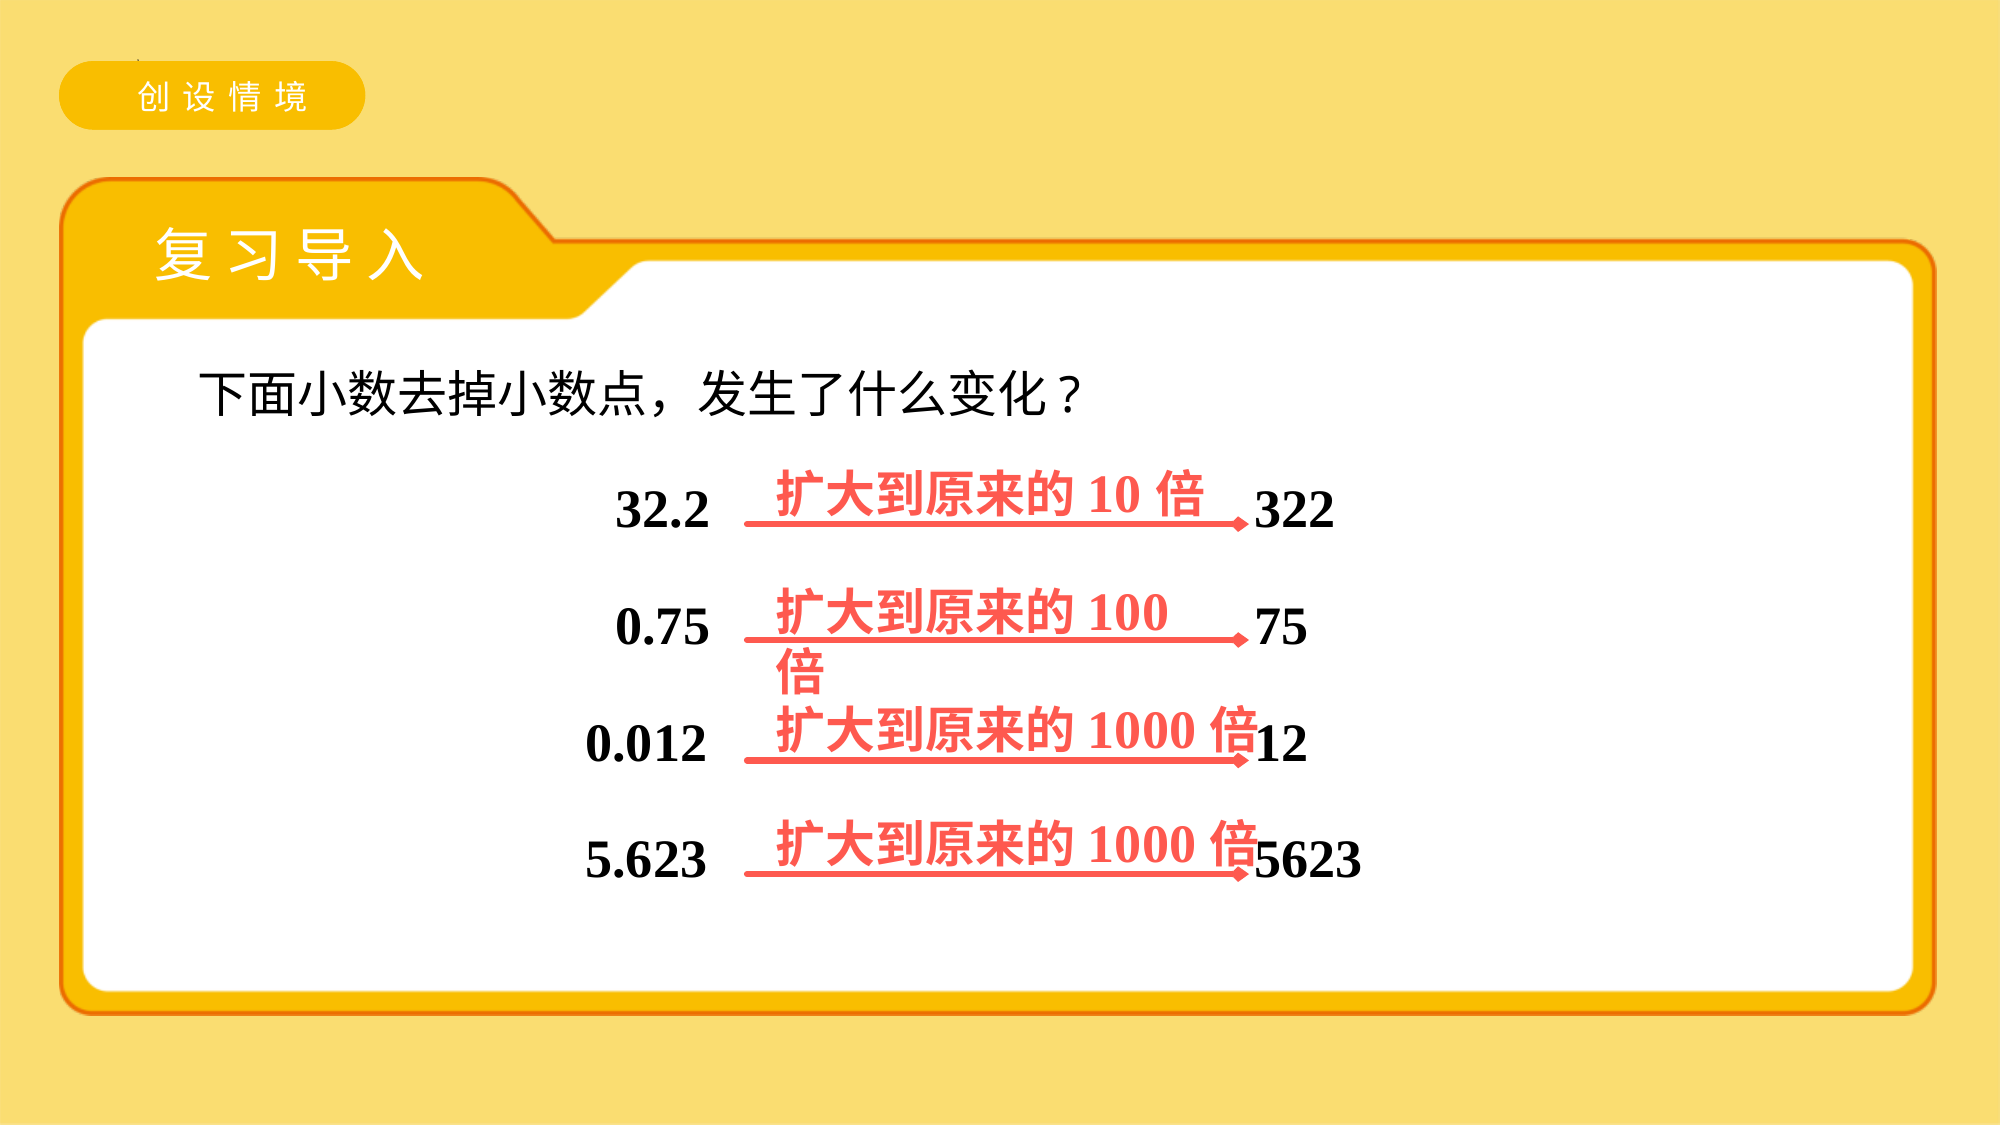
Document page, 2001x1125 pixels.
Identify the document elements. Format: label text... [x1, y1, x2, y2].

text_box 扩大到原来的10倍 [761, 527, 1236, 531]
text_box 0.75 [600, 582, 729, 663]
text_box 5.623 [570, 816, 729, 896]
text_box 扩大到原来的100倍 [761, 643, 1236, 686]
text_box 扩大到原来的10倍 [761, 450, 1236, 521]
picture [0, 0, 2000, 1125]
text_box 扩大到原来的1000倍 [761, 686, 1292, 757]
text_box 扩大到原来的1000倍 [760, 801, 1347, 871]
text_box 32.2 [600, 465, 729, 546]
text_box 12 [1239, 699, 1329, 780]
text_box 75 [1239, 582, 1329, 663]
text_box 322 [1239, 465, 1352, 546]
text_box 下面小数去掉小数点，发生了什么变化? [182, 354, 1103, 430]
text_box 5623 [1239, 816, 1389, 896]
text_box 0.012 [570, 699, 729, 780]
text_box 复习导入 [139, 210, 471, 295]
text_box 扩大到原来的100倍 [761, 568, 1236, 637]
text_box 扩大到原来的1000倍 [760, 877, 1236, 881]
text_box 创设情境 [111, 68, 333, 124]
